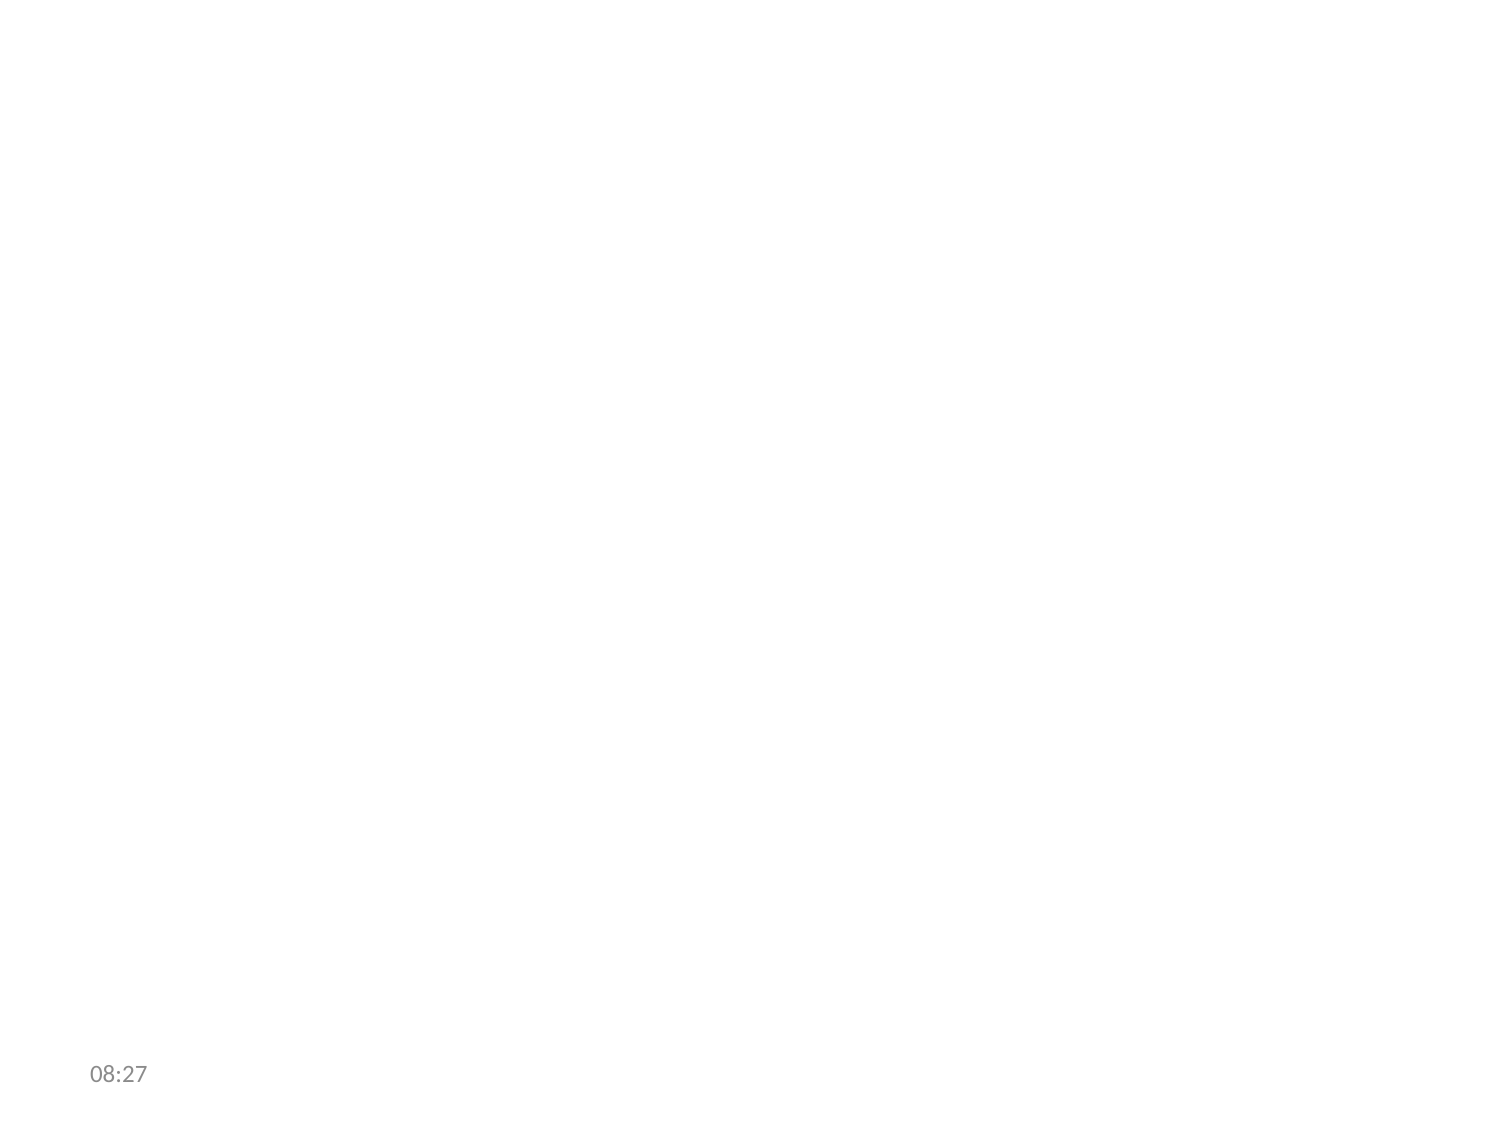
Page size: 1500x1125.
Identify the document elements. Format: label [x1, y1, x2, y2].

slide_number [75, 1042, 425, 1103]
